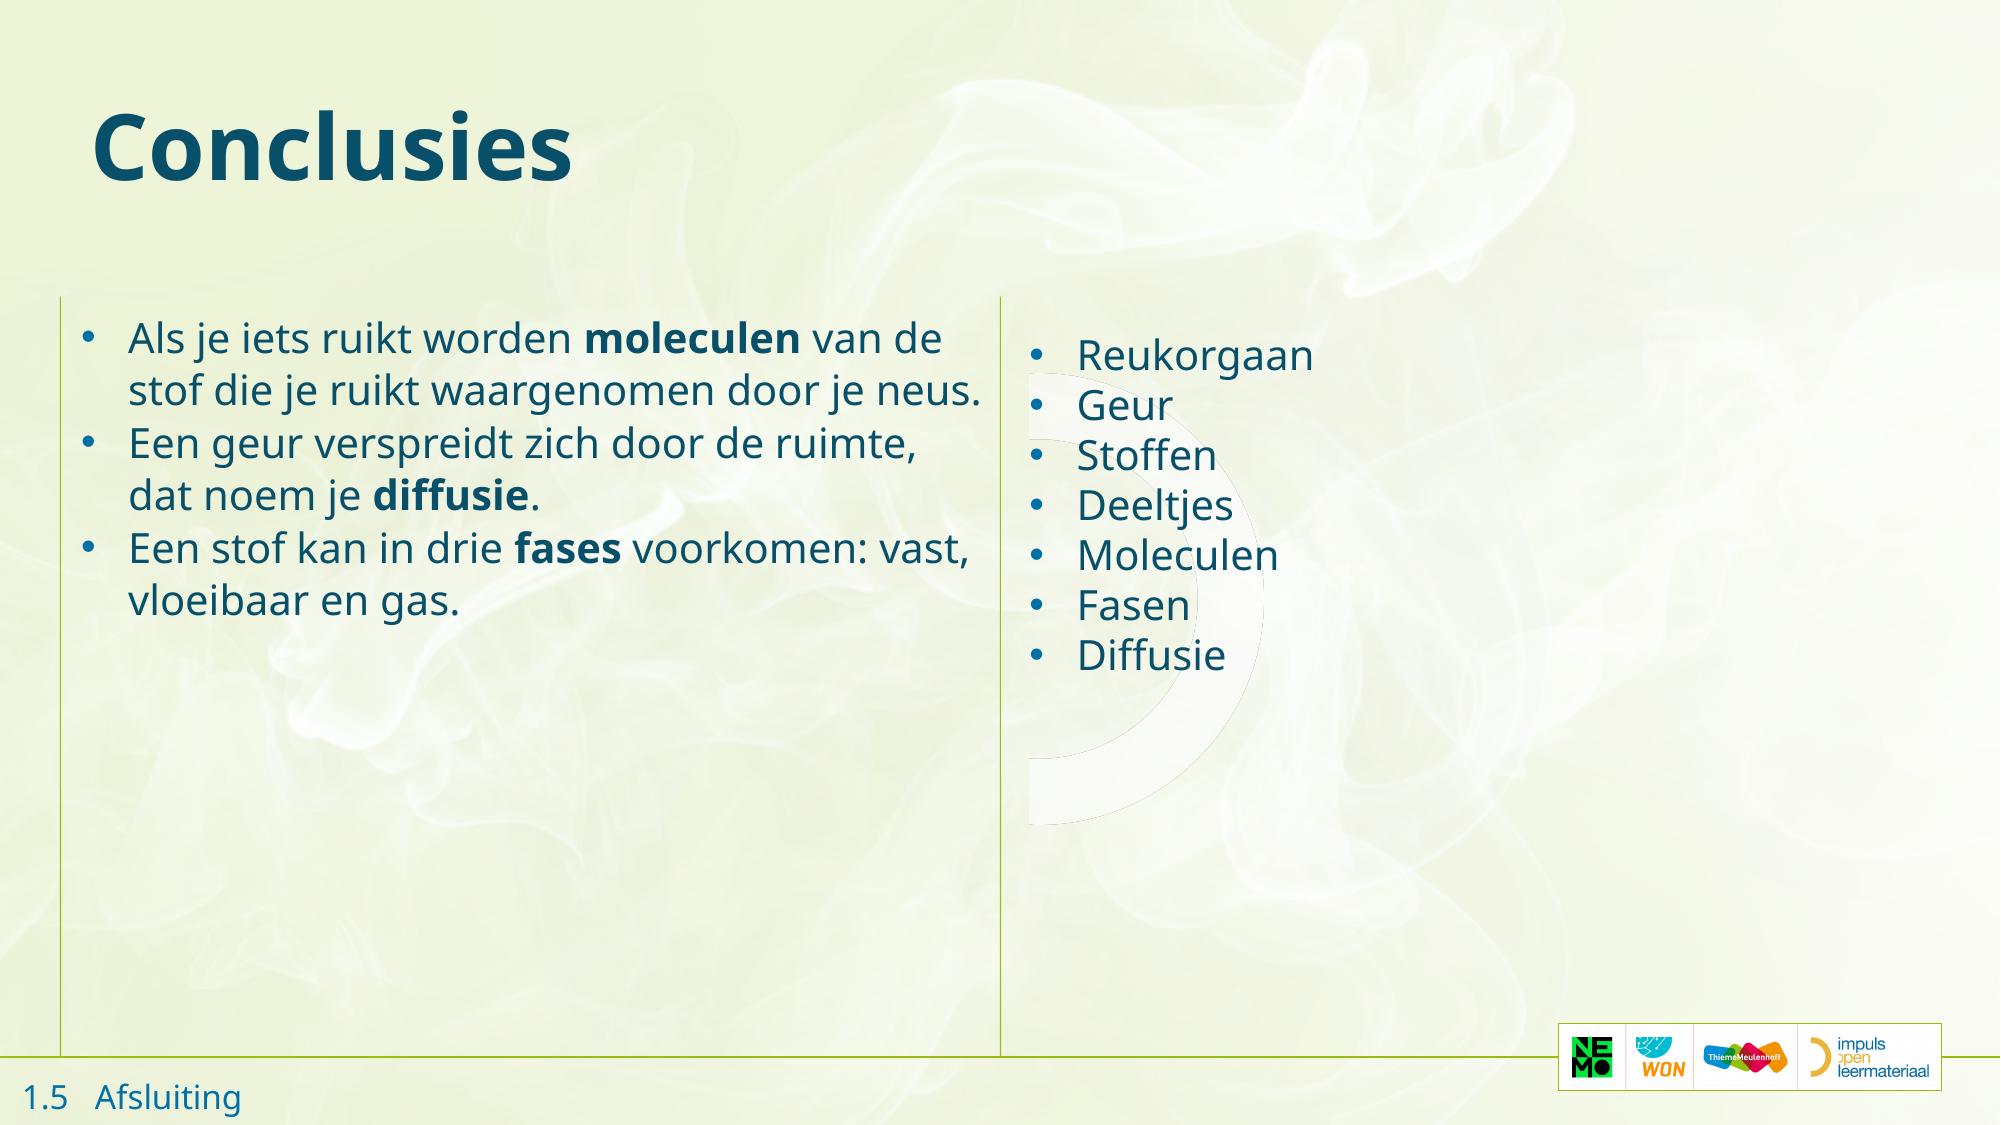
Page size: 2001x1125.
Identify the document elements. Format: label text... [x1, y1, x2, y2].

picture [1559, 1024, 1941, 1090]
list Als je iets ruikt worden moleculen van de stof die je ruikt waargenomen door je neus. Een geur verspreidt zich door de ruimte, dat noem je diffusie. Een stof kan in drie fases voorkomen: vast, vloeibaar en gas. [51, 279, 1017, 1014]
title Conclusies [90, 89, 1910, 247]
text_box 1.5 Afsluiting [21, 1076, 348, 1116]
list Reukorgaan Geur Stoffen Deeltjes Moleculen Fasen Diffusie [1029, 299, 1910, 894]
